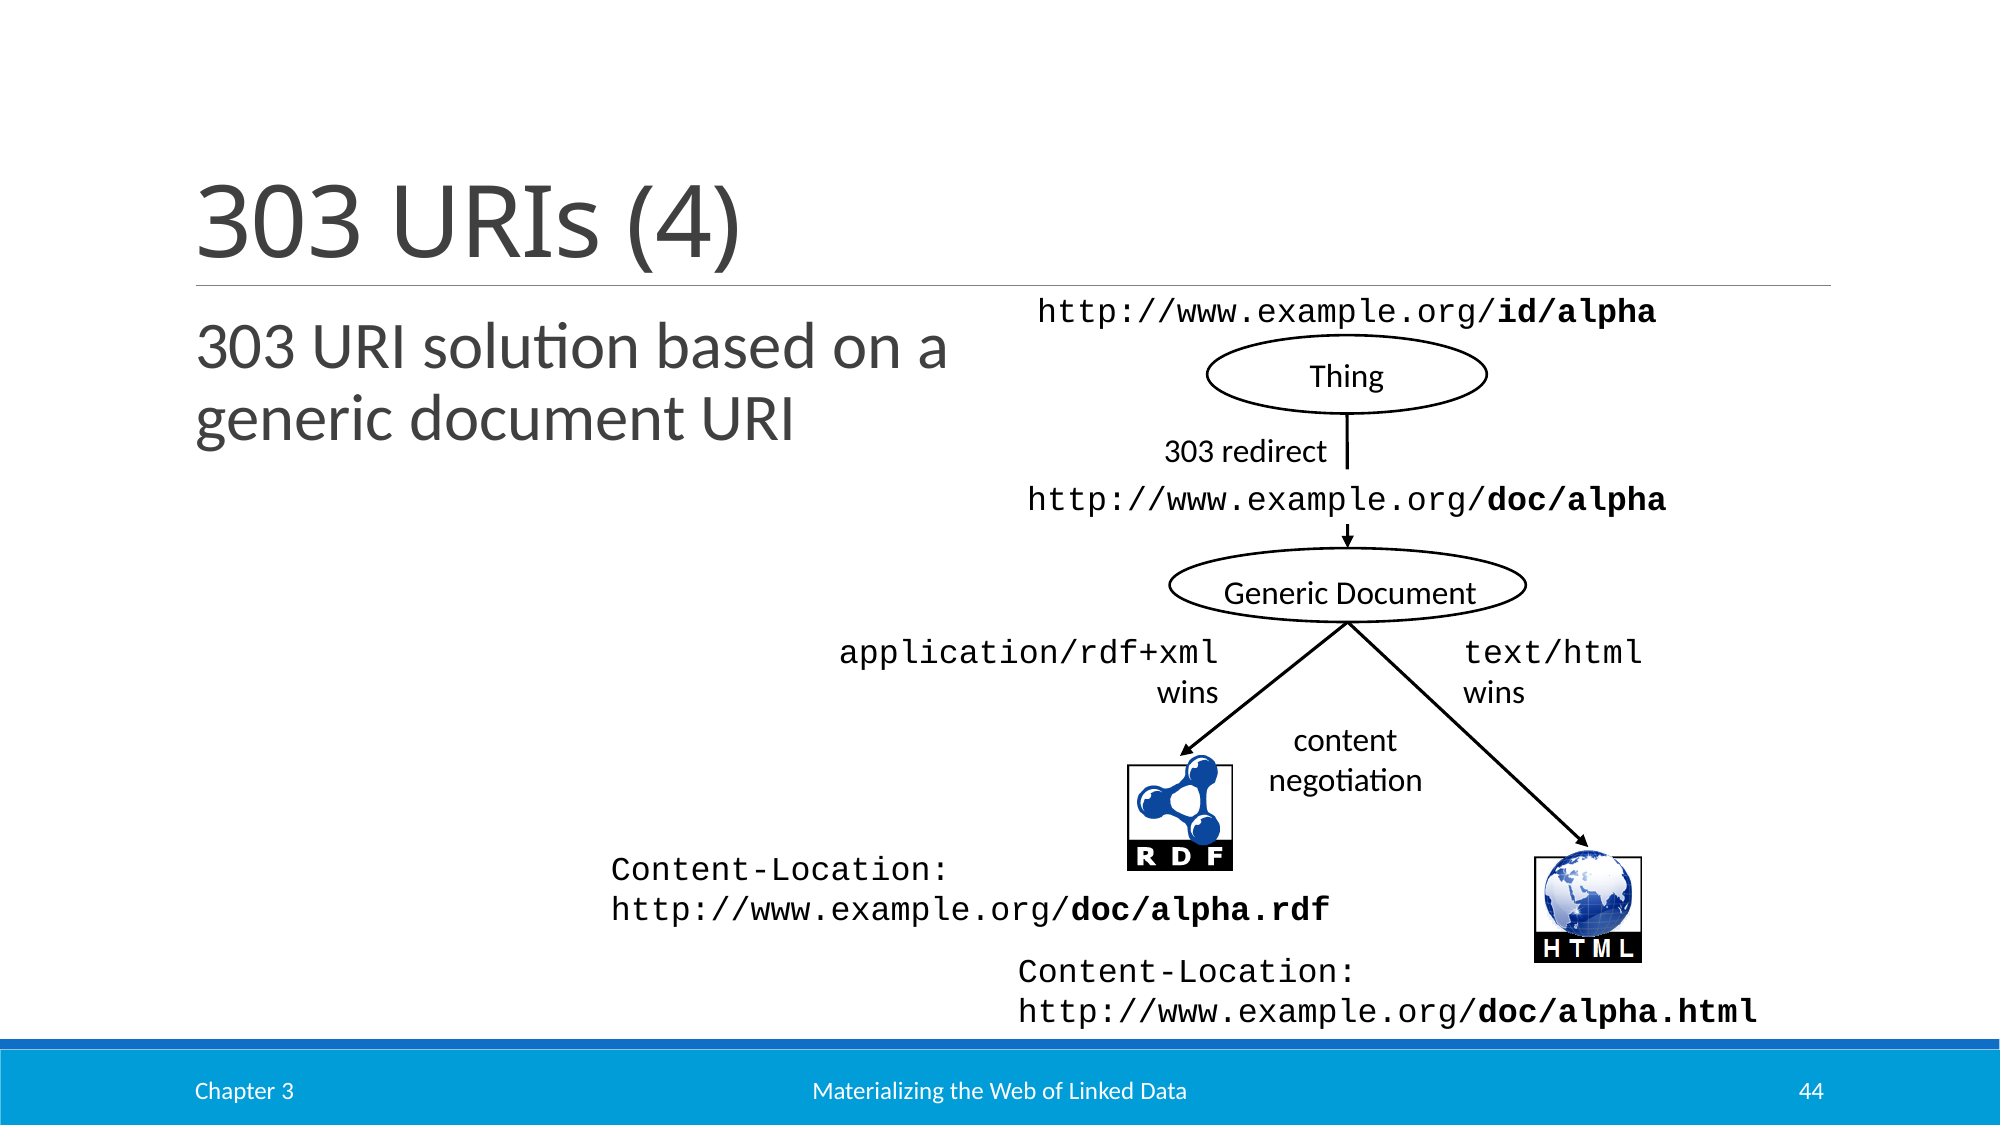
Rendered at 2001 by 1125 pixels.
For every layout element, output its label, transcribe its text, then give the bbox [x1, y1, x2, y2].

slide_number 44 [1624, 1059, 1840, 1120]
picture [1534, 846, 1643, 964]
text_box 303 redirect [1146, 421, 1343, 469]
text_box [1179, 621, 1346, 757]
text_box Content-Location: http://www.example.org/doc/alpha.rdf [596, 840, 1465, 935]
footer Materializing the Web of Linked Data [604, 1059, 1396, 1120]
title 303 URIs (4) [180, 47, 1830, 285]
text_box http://www.example.org/doc/alpha [986, 469, 1343, 524]
text_box Generic Document [1172, 563, 1529, 619]
text_box http://www.example.org/id/alpha [1009, 281, 1685, 337]
text_box text/html wins [1597, 623, 1659, 718]
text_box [1347, 621, 1589, 848]
text_box http://www.example.org/doc/alpha [1357, 469, 1708, 524]
text_box Content-Location: http://www.example.org/doc/alpha.html [1003, 942, 1812, 1037]
picture [1126, 755, 1234, 871]
slide_number Chapter 3 [180, 1059, 586, 1120]
list 303 URI solution based on a generic document URI [180, 302, 1030, 1017]
text_box Thing [1205, 333, 1489, 415]
text_box [1200, 546, 1496, 563]
text_box content negotiation [1242, 765, 1344, 806]
text_box application/rdf+xml wins [788, 623, 1177, 718]
text_box [1168, 577, 1172, 594]
